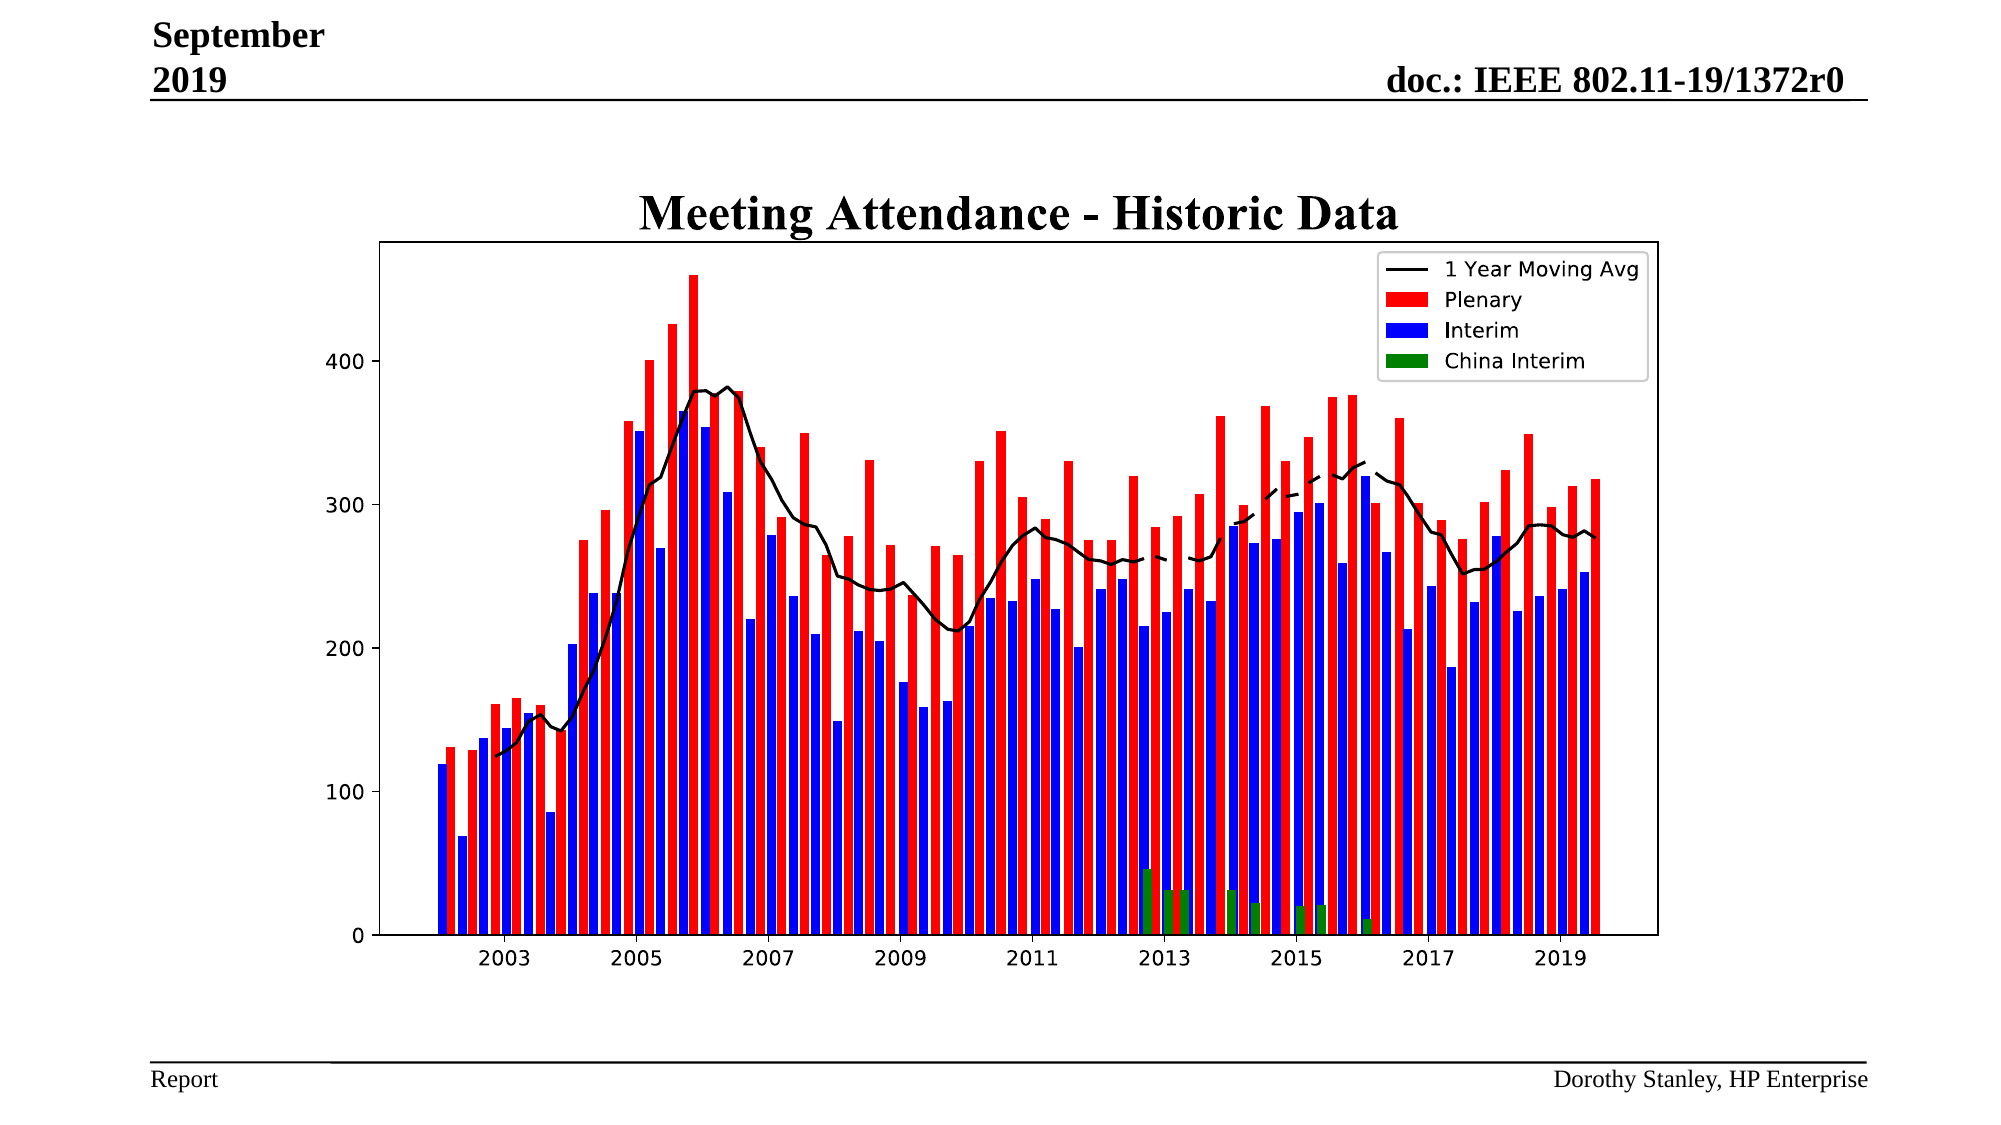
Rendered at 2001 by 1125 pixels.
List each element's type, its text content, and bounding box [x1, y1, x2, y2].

picture [172, 133, 1828, 1038]
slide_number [152, 54, 406, 101]
footer Dorothy Stanley, HP Enterprise [1512, 1061, 1869, 1093]
